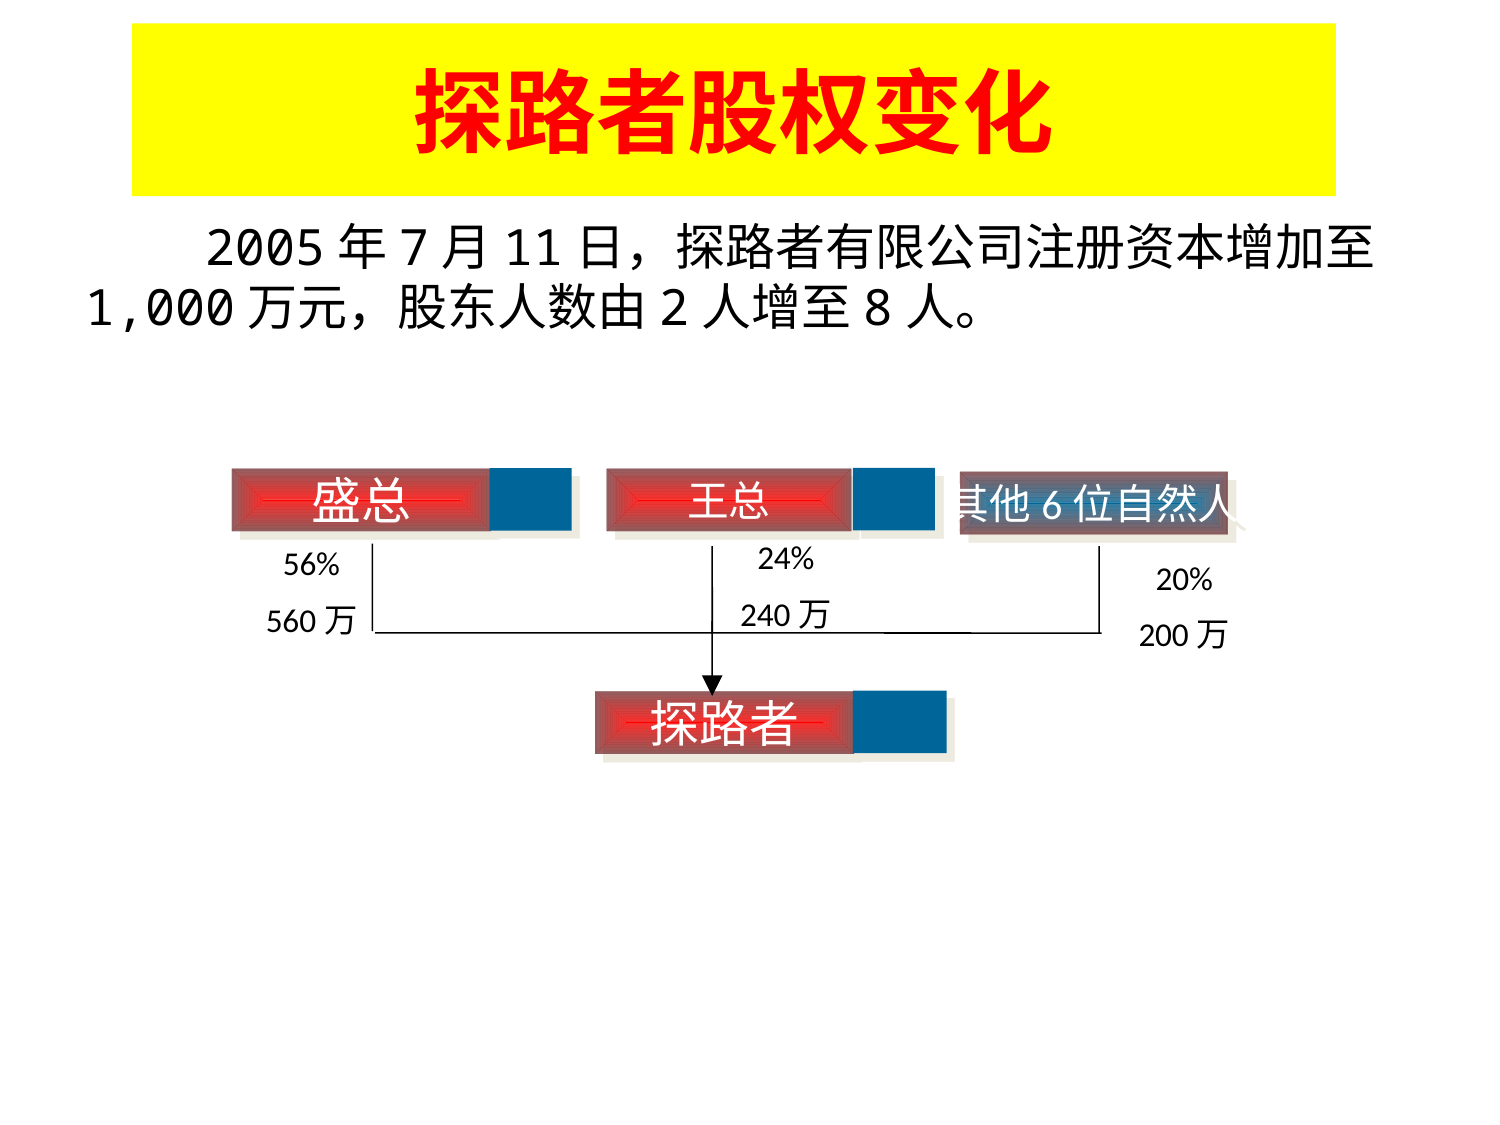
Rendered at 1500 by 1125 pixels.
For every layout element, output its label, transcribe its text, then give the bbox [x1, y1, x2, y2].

text_box 2005年7月11日，探路者有限公司注册资本增加至1,000万元，股东人数由2人增至8人。 [70, 207, 1447, 343]
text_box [231, 467, 1247, 755]
title 探路者股权变化 [131, 23, 1336, 197]
